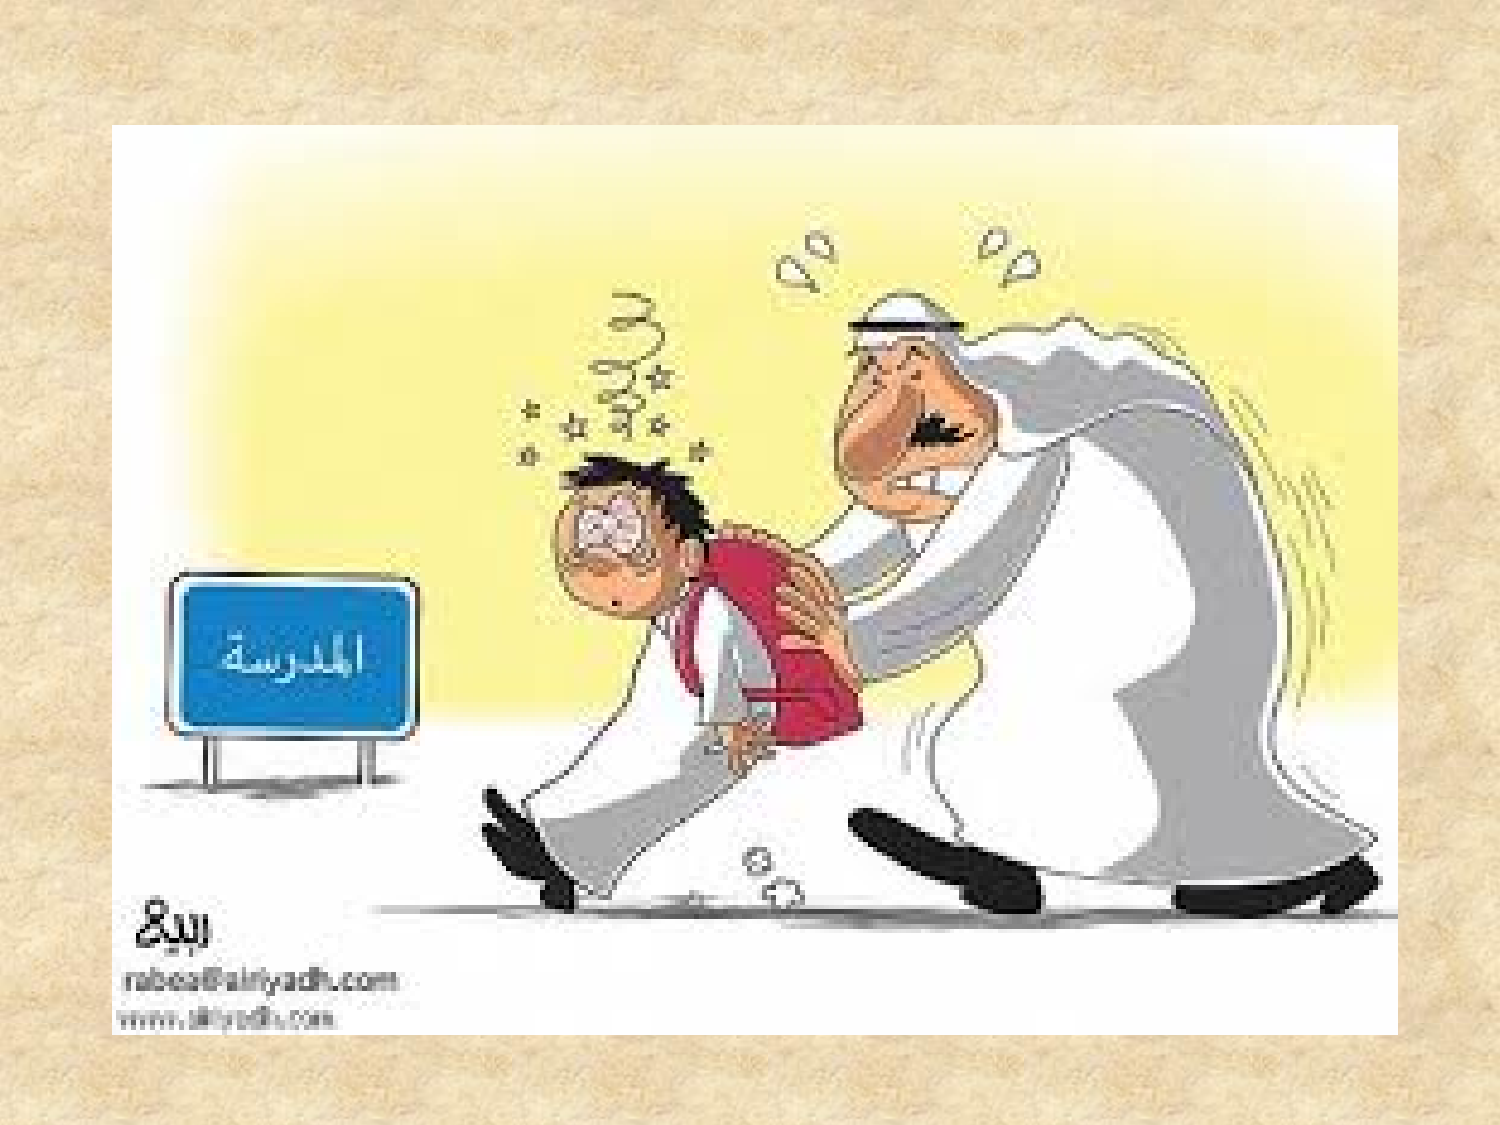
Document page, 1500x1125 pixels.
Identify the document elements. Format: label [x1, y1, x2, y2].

picture [0, 0, 1500, 1125]
list [111, 125, 1398, 1036]
